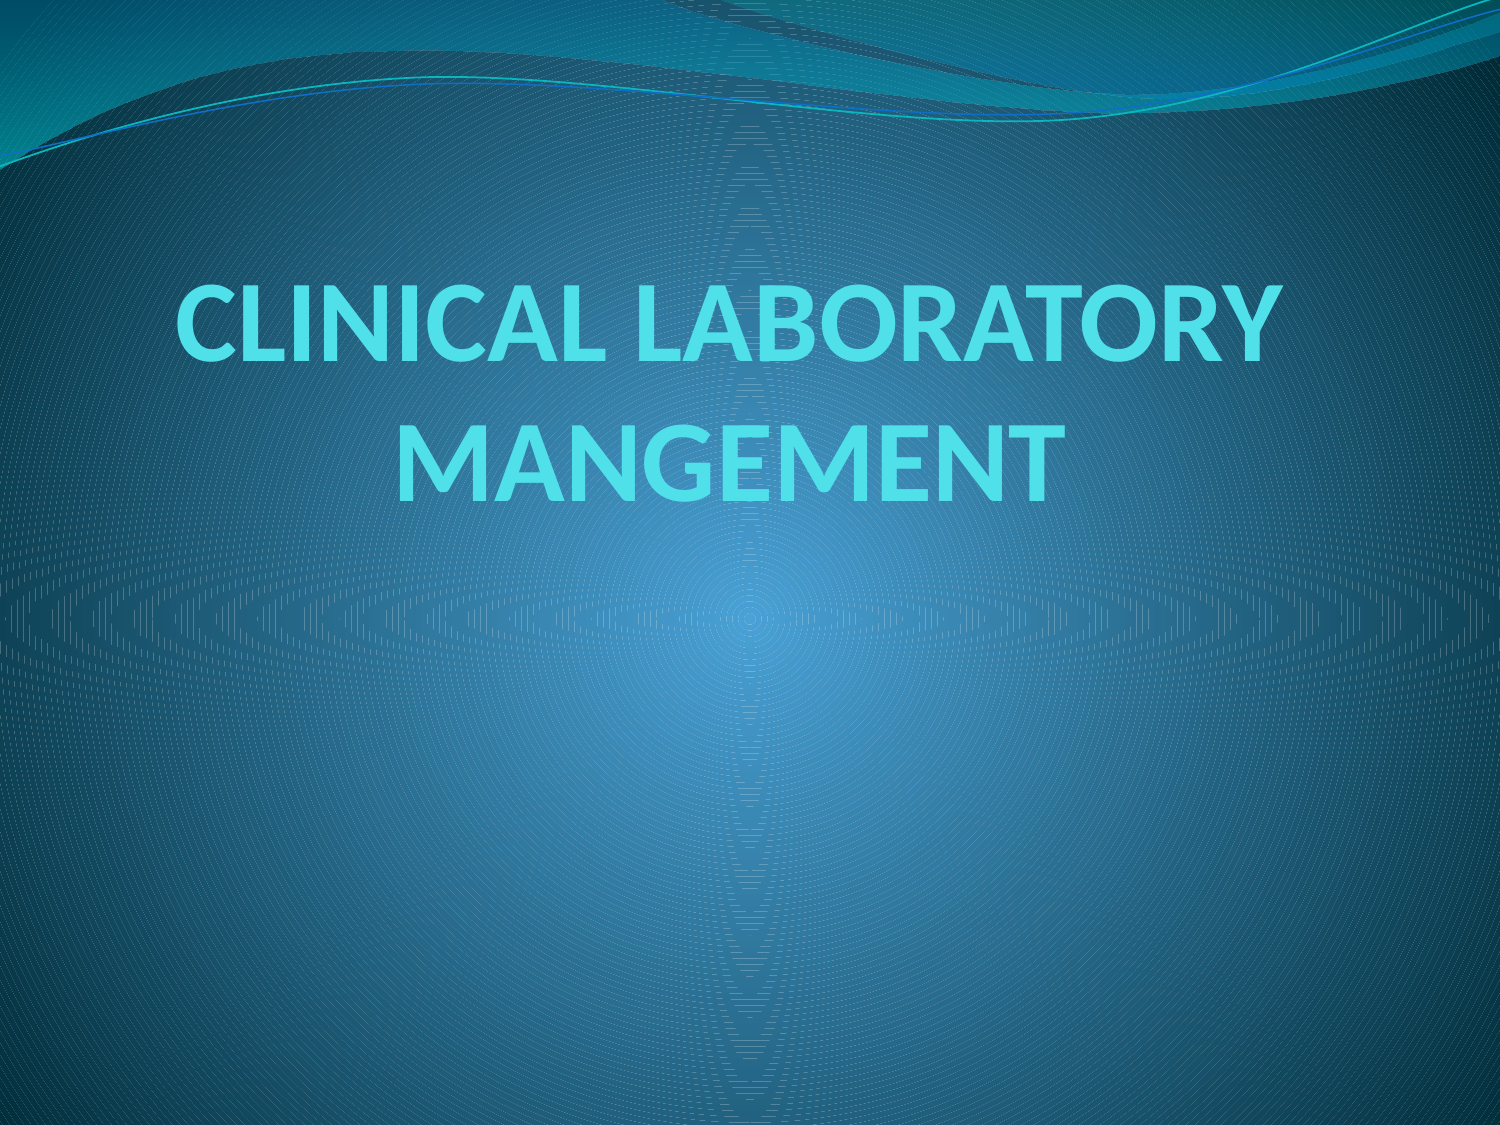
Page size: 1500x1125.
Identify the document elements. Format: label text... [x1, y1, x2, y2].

title CLINICAL LABORATORY MANGEMENT [87, 224, 1376, 526]
